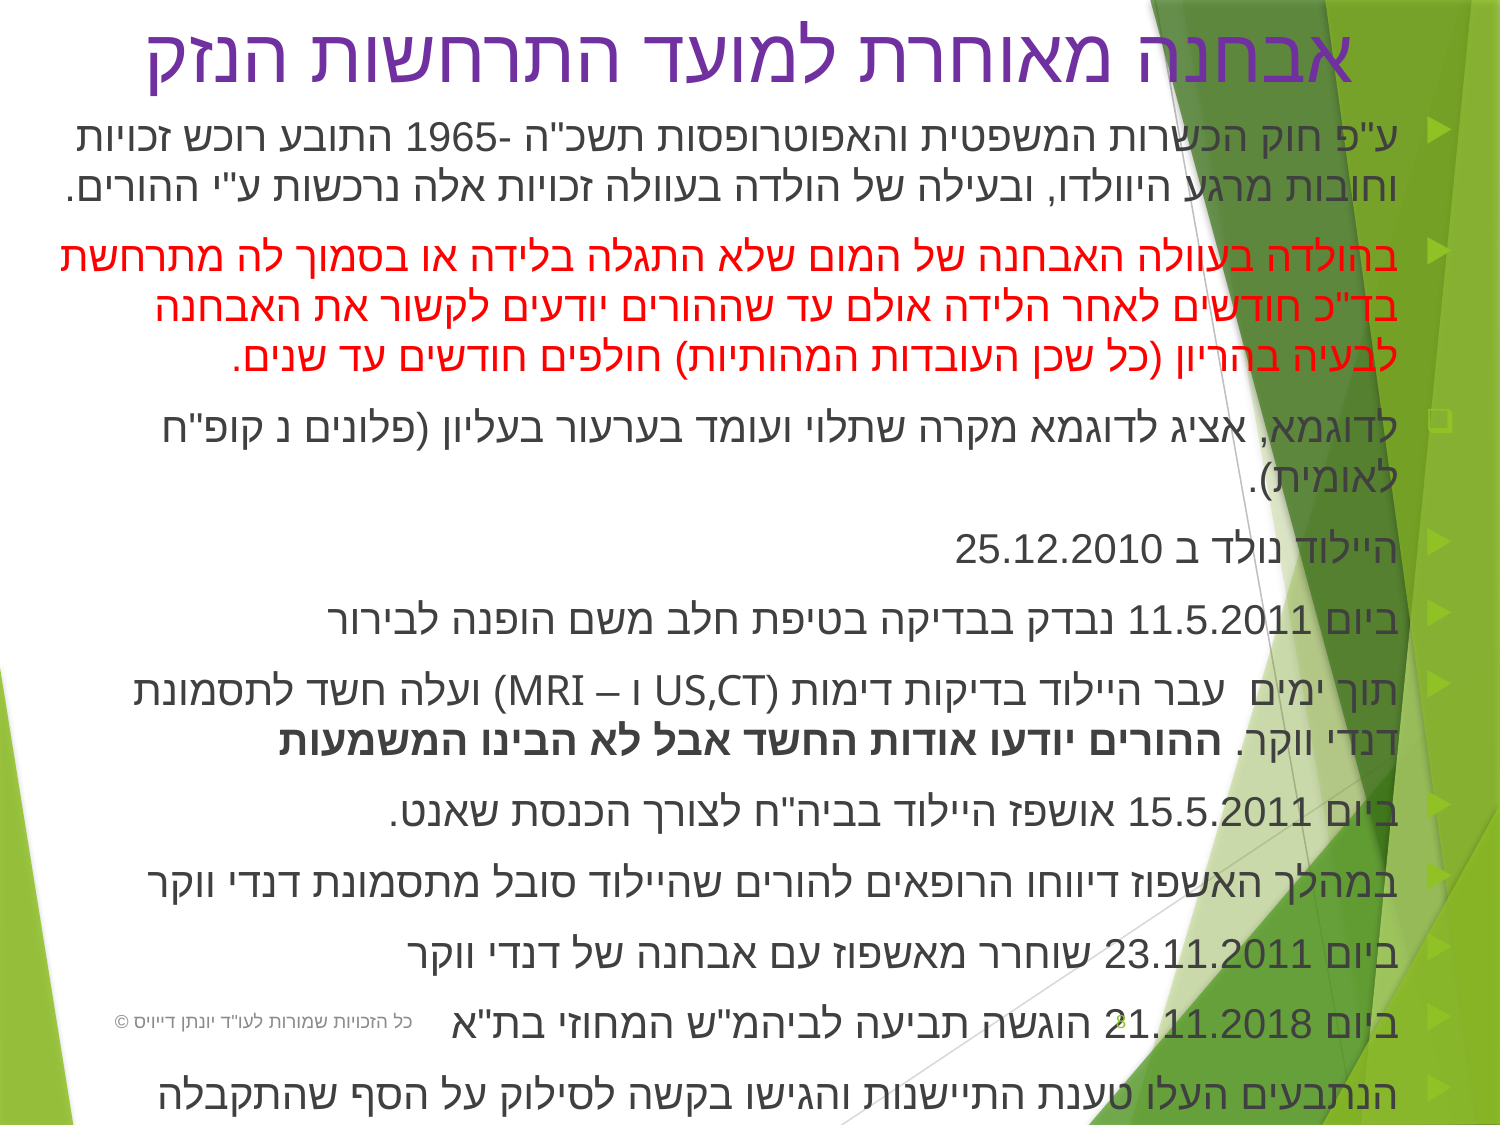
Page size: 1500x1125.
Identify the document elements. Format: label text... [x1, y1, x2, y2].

title אבחנה מאוחרת למועד התרחשות הנזק [99, 0, 1400, 101]
footer כל הזכויות שמורות לעו"ד יונתן דייויס © [99, 991, 859, 1051]
slide_number 8 [1057, 991, 1142, 1051]
list ע"פ חוק הכשרות המשפטית והאפוטרופסות תשכ"ה -1965 התובע רוכש זכויות וחובות מרגע היוולדו, ובעילה של הולדה בעוולה זכויות אלה נרכשות ע"י ההורים. בהולדה בעוולה האבחנה של המום שלא התגלה בלידה או בסמוך לה מתרחשת בד"כ חודשים לאחר הלידה אולם עד שההורים יודעים לקשור את האבחנה לבעיה בהריון (כל שכן העובדות המהותיות) חולפים חודשים עד שנים. לדוגמא, אציג לדוגמא מקרה שתלוי ועומד בערעור בעליון (פלונים נ קופ"ח לאומית). היילוד נולד ב 25.12.2010 ביום 11.5.2011 נבדק בבדיקה בטיפת חלב משם הופנה לבירור תוך ימים עבר היילוד בדיקות דימות (US,CT ו – MRI) ועלה חשד לתסמונת דנדי ווקר. ההורים יודעו אודות החשד אבל לא הבינו המשמעות ביום 15.5.2011 אושפז היילוד בביה"ח לצורך הכנסת שאנט. במהלך האשפוז דיווחו הרופאים להורים שהיילוד סובל מתסמונת דנדי ווקר ביום 23.11.2011 שוחרר מאשפוז עם אבחנה של דנדי ווקר ביום 21.11.2018 הוגשה תביעה לביהמ"ש המחוזי בת"א הנתבעים העלו טענת התיישנות והגישו בקשה לסילוק על הסף שהתקבלה (אורנה לוי) הבקשה התקבלה. ביהמ"ש נימק החלטתו לפיה האבחנה הייתה ב 11.5.11 [41, 101, 1471, 1125]
